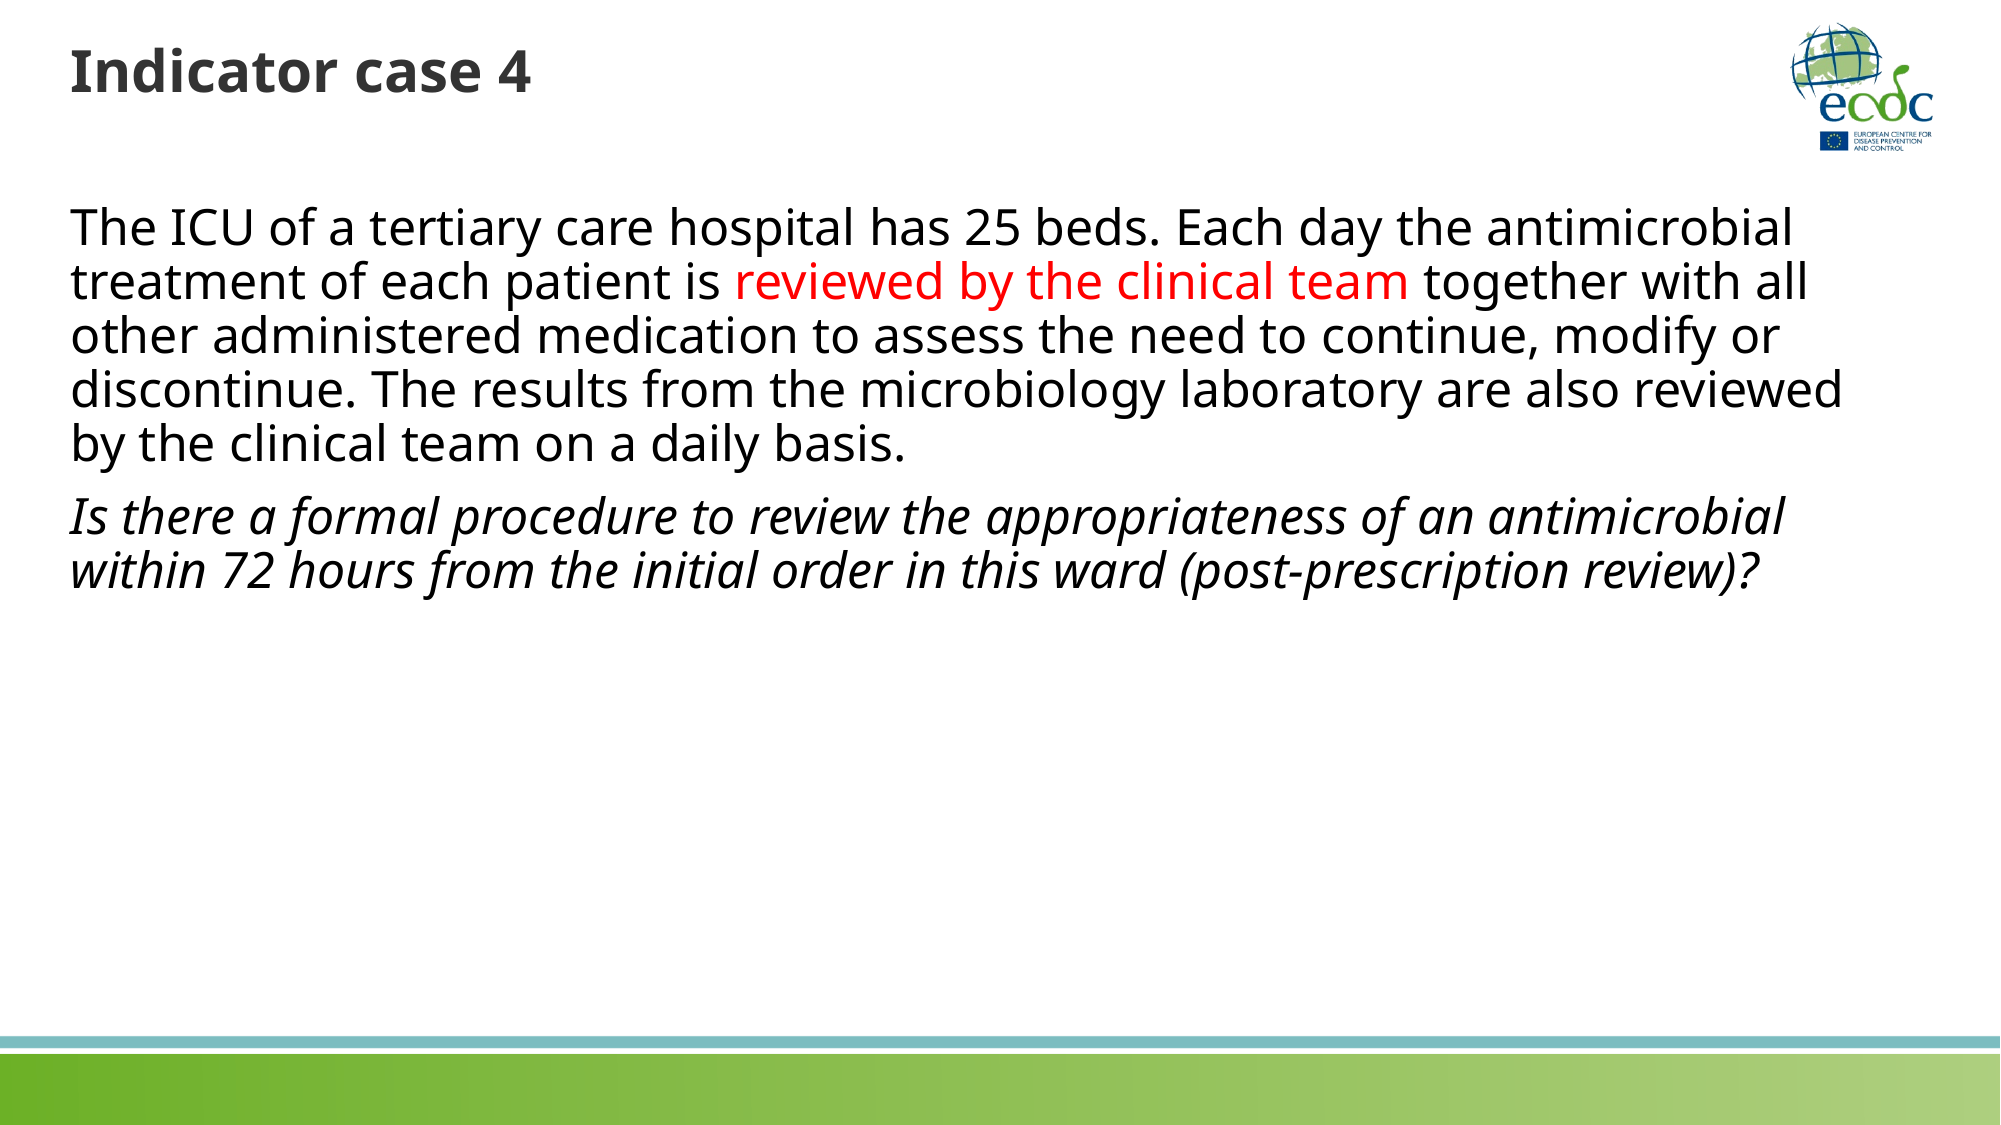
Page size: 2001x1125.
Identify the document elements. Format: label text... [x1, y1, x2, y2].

title Indicator case 4 [70, 41, 1872, 178]
list The ICU of a tertiary care hospital has 25 beds. Each day the antimicrobial treatment of each patient is reviewed by the clinical team together with all other administered medication to assess the need to continue, modify or discontinue. The results from the microbiology laboratory are also reviewed by the clinical team on a daily basis. Is there a formal procedure to review the appropriateness of an antimicrobial within 72 hours from the initial order in this ward (post-prescription review)? [70, 202, 1910, 1025]
picture [0, 0, 2000, 1125]
